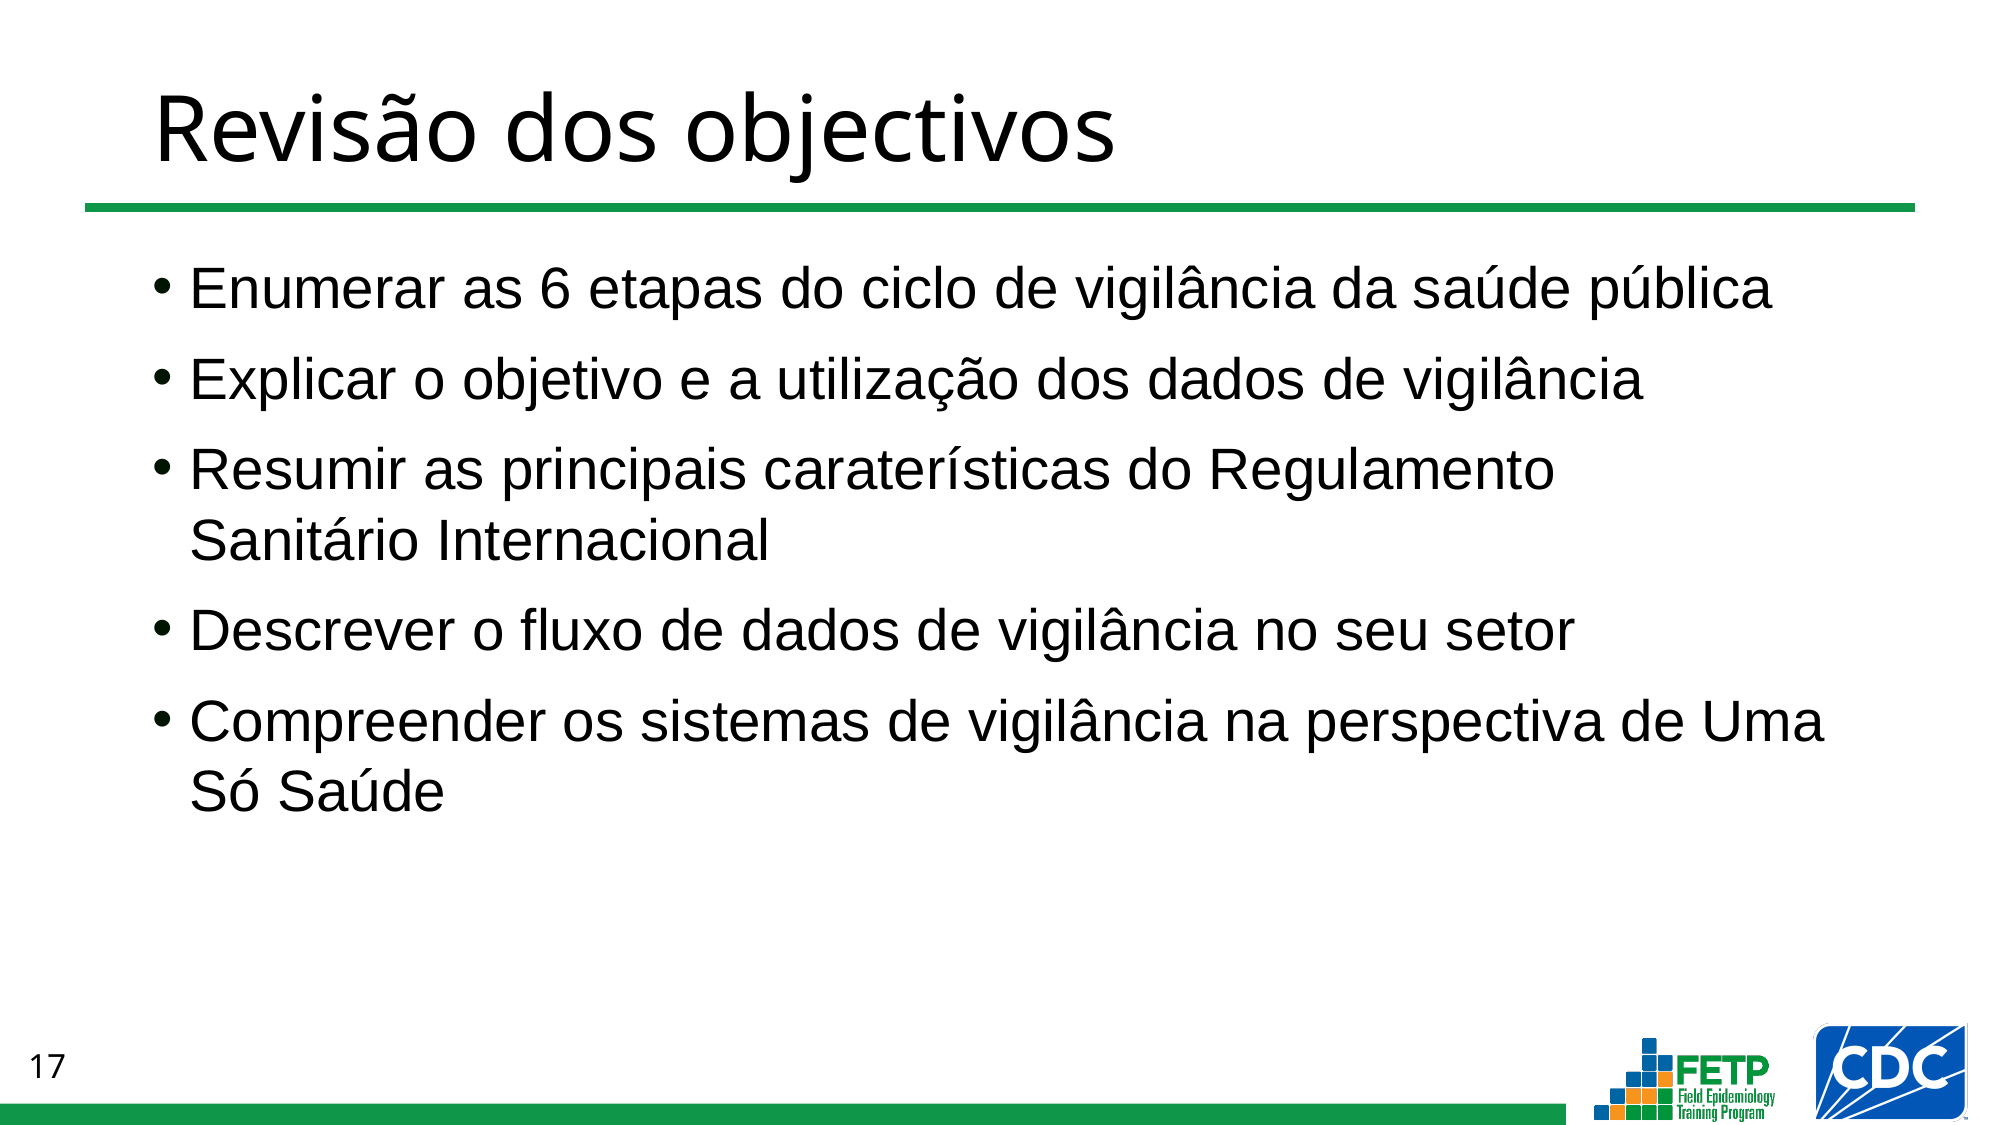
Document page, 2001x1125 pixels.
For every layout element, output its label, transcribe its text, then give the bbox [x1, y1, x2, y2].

picture [1594, 1102, 1775, 1122]
text_box [137, 242, 1863, 1102]
title Revisão dos objectivos [137, 75, 1863, 207]
picture [1813, 1023, 1968, 1122]
